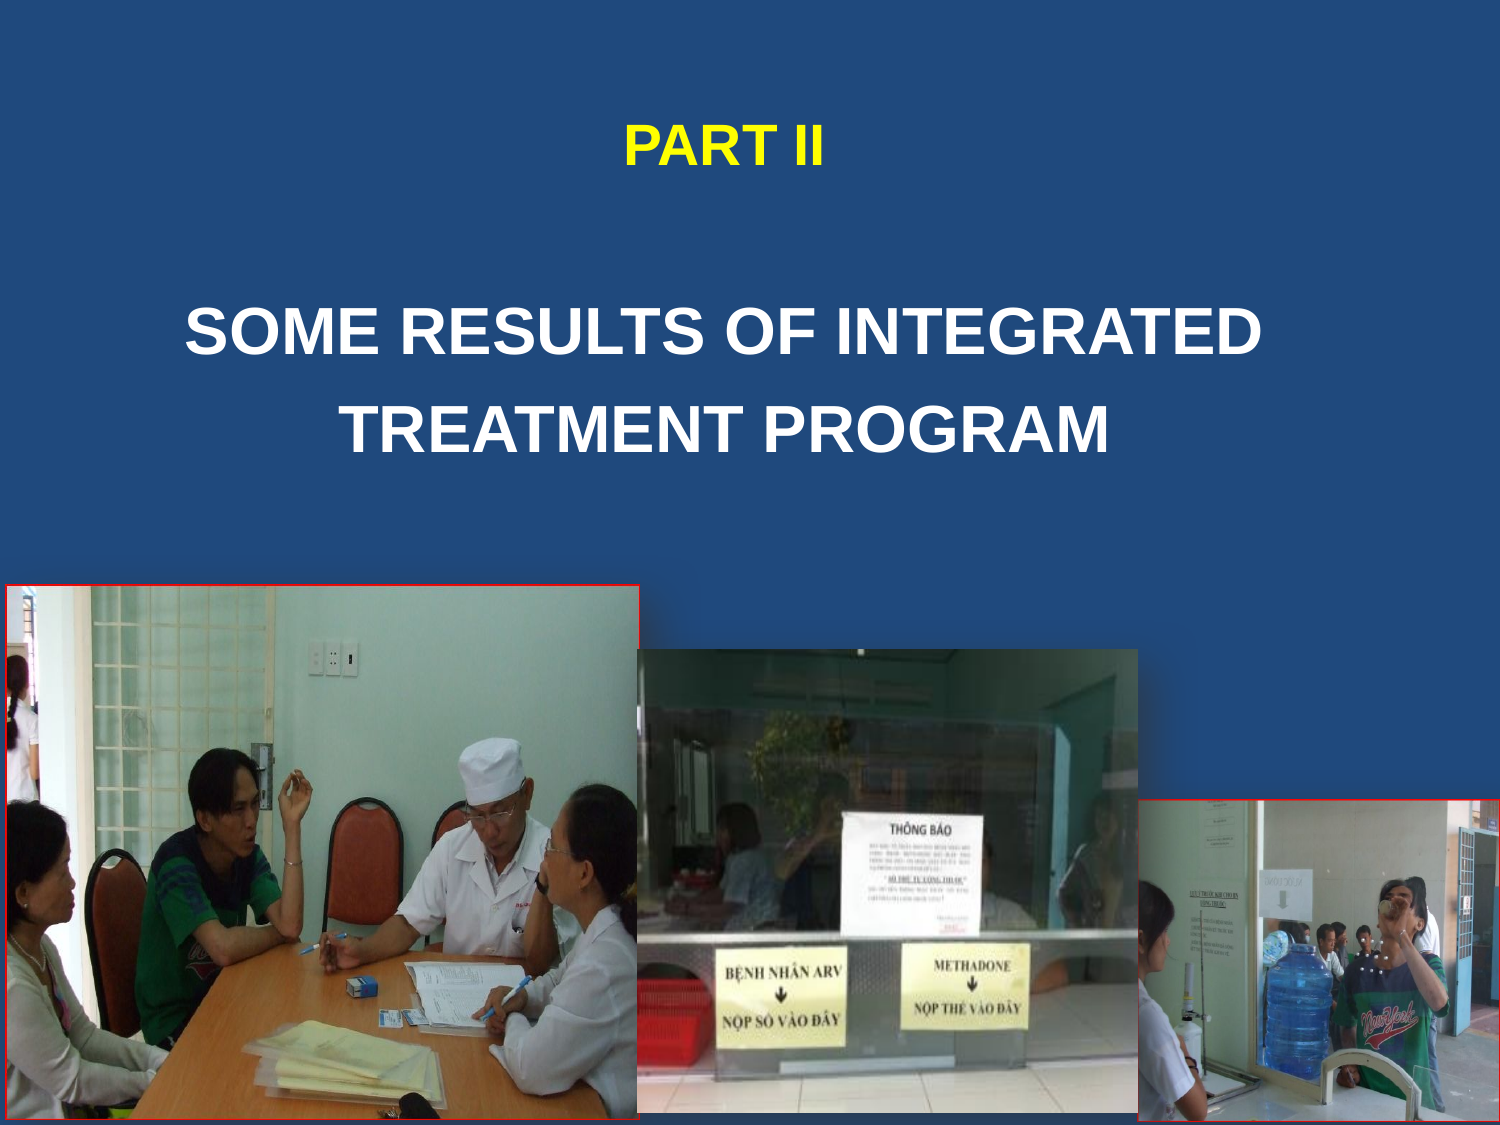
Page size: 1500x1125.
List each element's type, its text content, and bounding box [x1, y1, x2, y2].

list PART II SOME RESULTS OF INTEGRATED TREATMENT PROGRAM [0, 99, 1451, 551]
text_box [5, 584, 1500, 1122]
